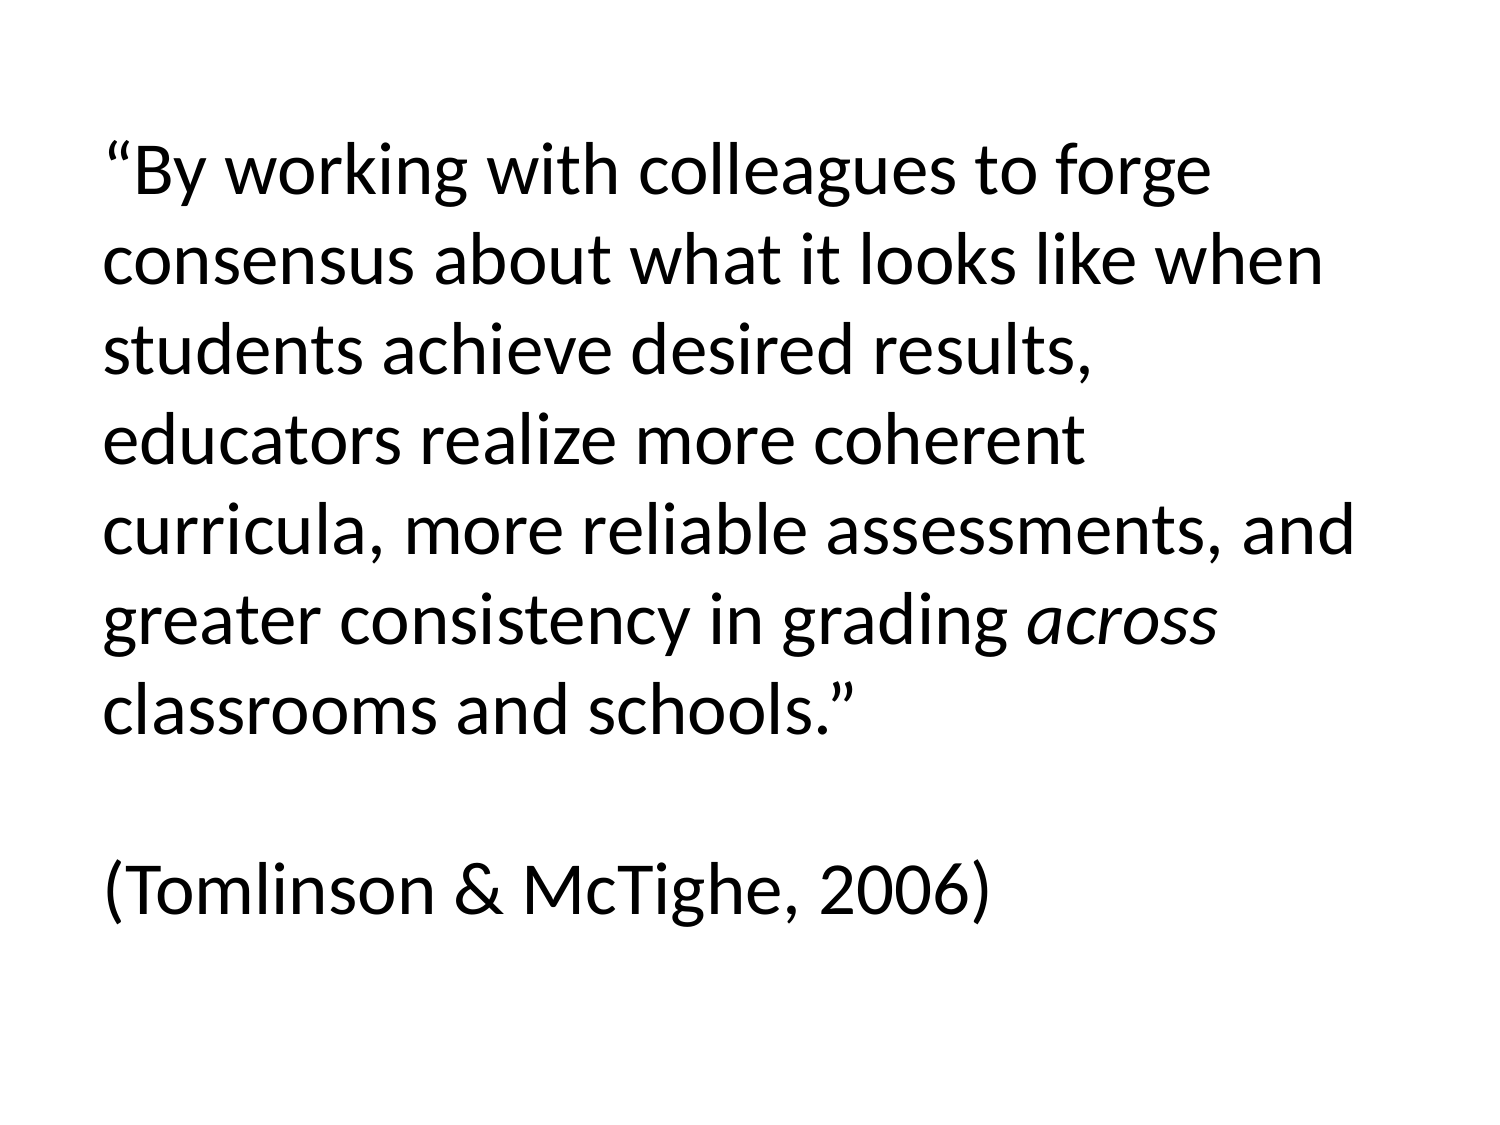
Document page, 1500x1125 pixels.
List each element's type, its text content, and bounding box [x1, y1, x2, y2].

text_box “By working with colleagues to forge consensus about what it looks like when students achieve desired results, educators realize more coherent curricula, more reliable assessments, and greater consistency in grading across classrooms and schools.” (Tomlinson & McTighe, 2006) [87, 112, 1388, 938]
